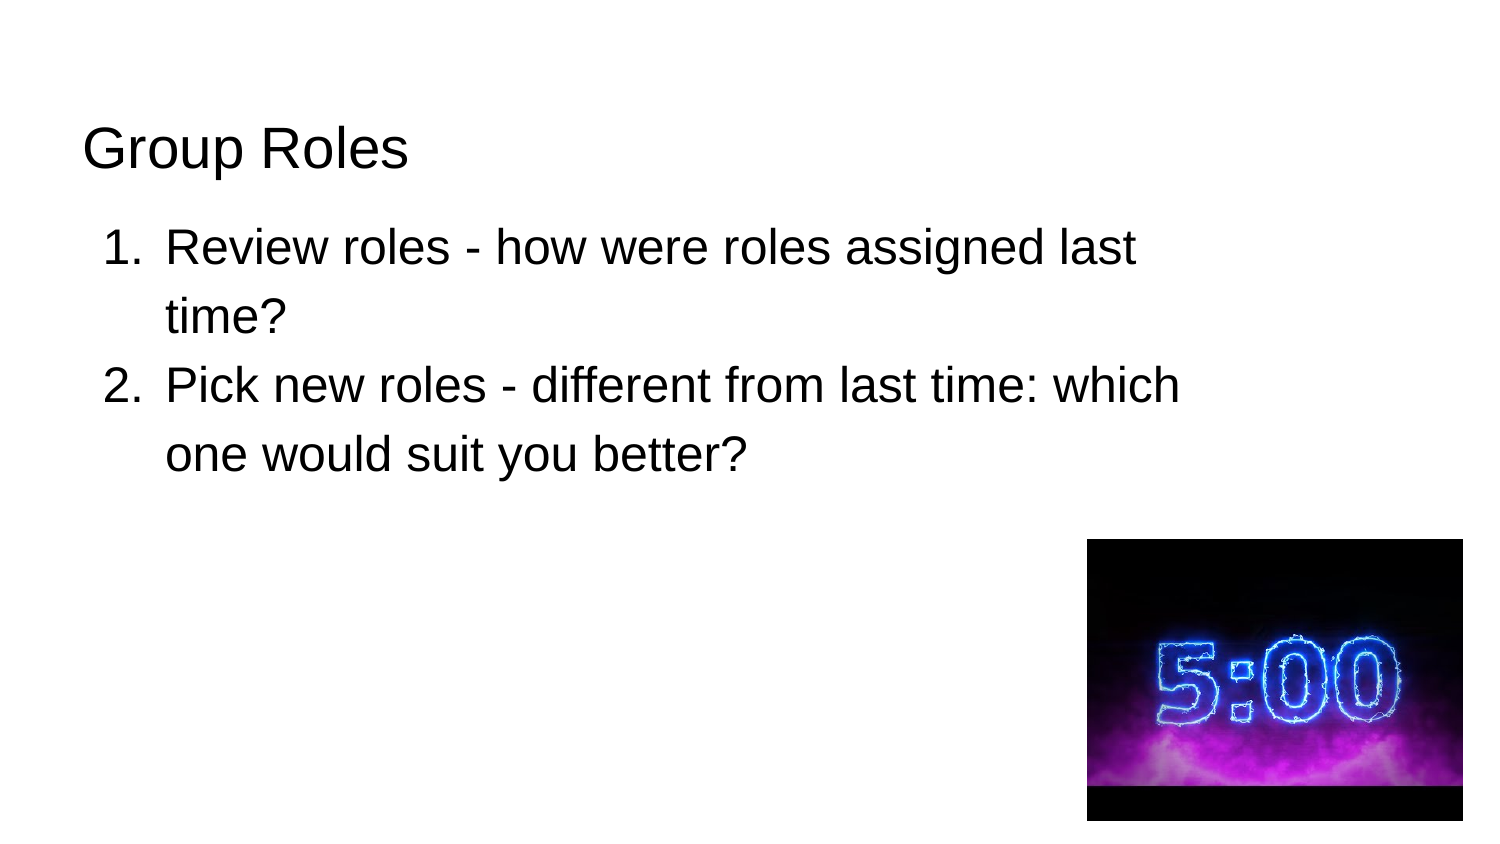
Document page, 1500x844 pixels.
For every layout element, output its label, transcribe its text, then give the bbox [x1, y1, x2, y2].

picture [1087, 539, 1463, 821]
list Review roles - how were roles assigned last time? Pick new roles - different from last time: which one would suit you better? [75, 198, 1263, 795]
title Group Roles [75, 39, 1263, 181]
